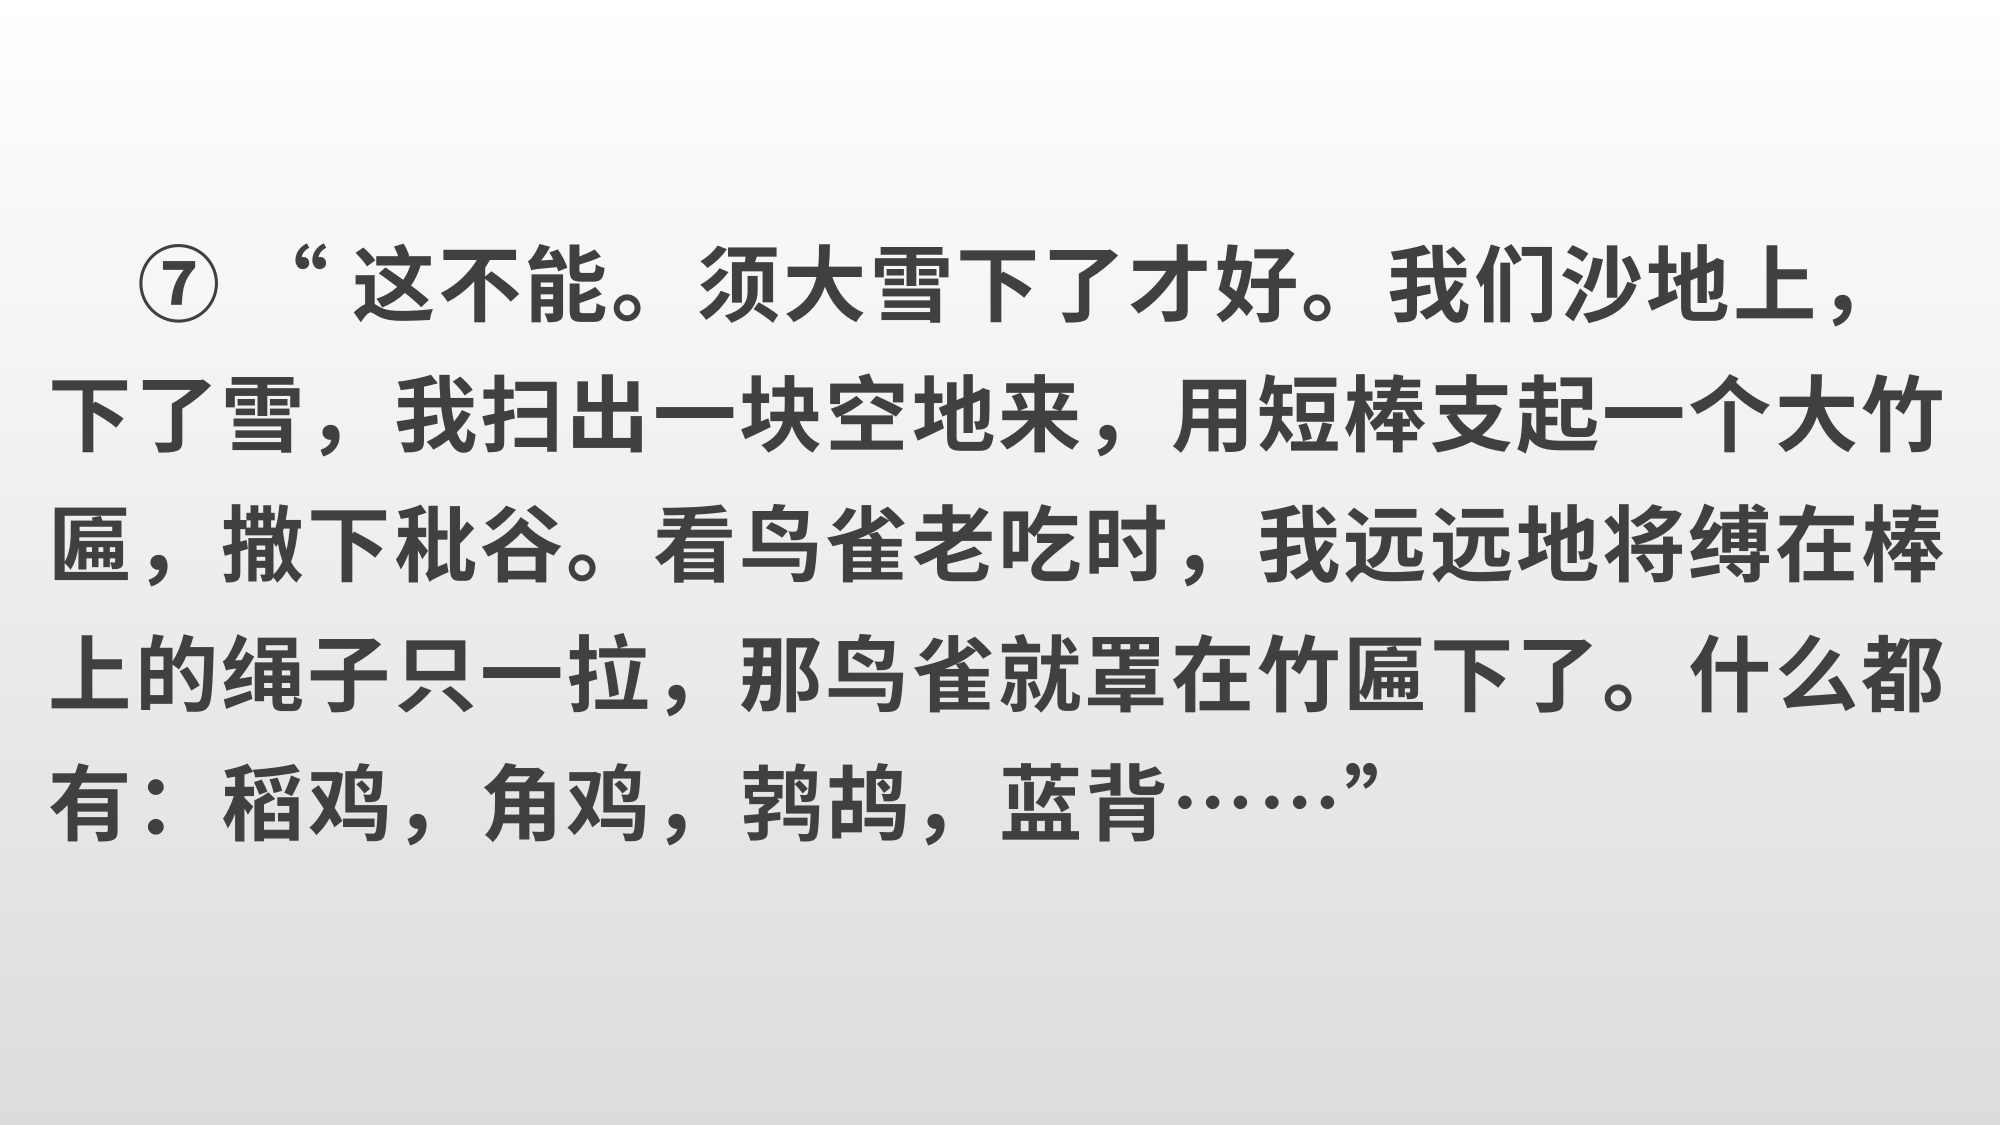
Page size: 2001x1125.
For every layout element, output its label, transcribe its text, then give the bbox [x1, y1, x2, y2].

list ⑦ “这不能。须大雪下了才好。我们沙地上，下了雪，我扫出一块空地来，用短棒支起一个大竹匾，撒下秕谷。看鸟雀老吃时，我远远地将缚在棒上的绳子只一拉，那鸟雀就罩在竹匾下了。什么都有：稻鸡，角鸡，鹁鸪，蓝背……” [32, 202, 2000, 898]
